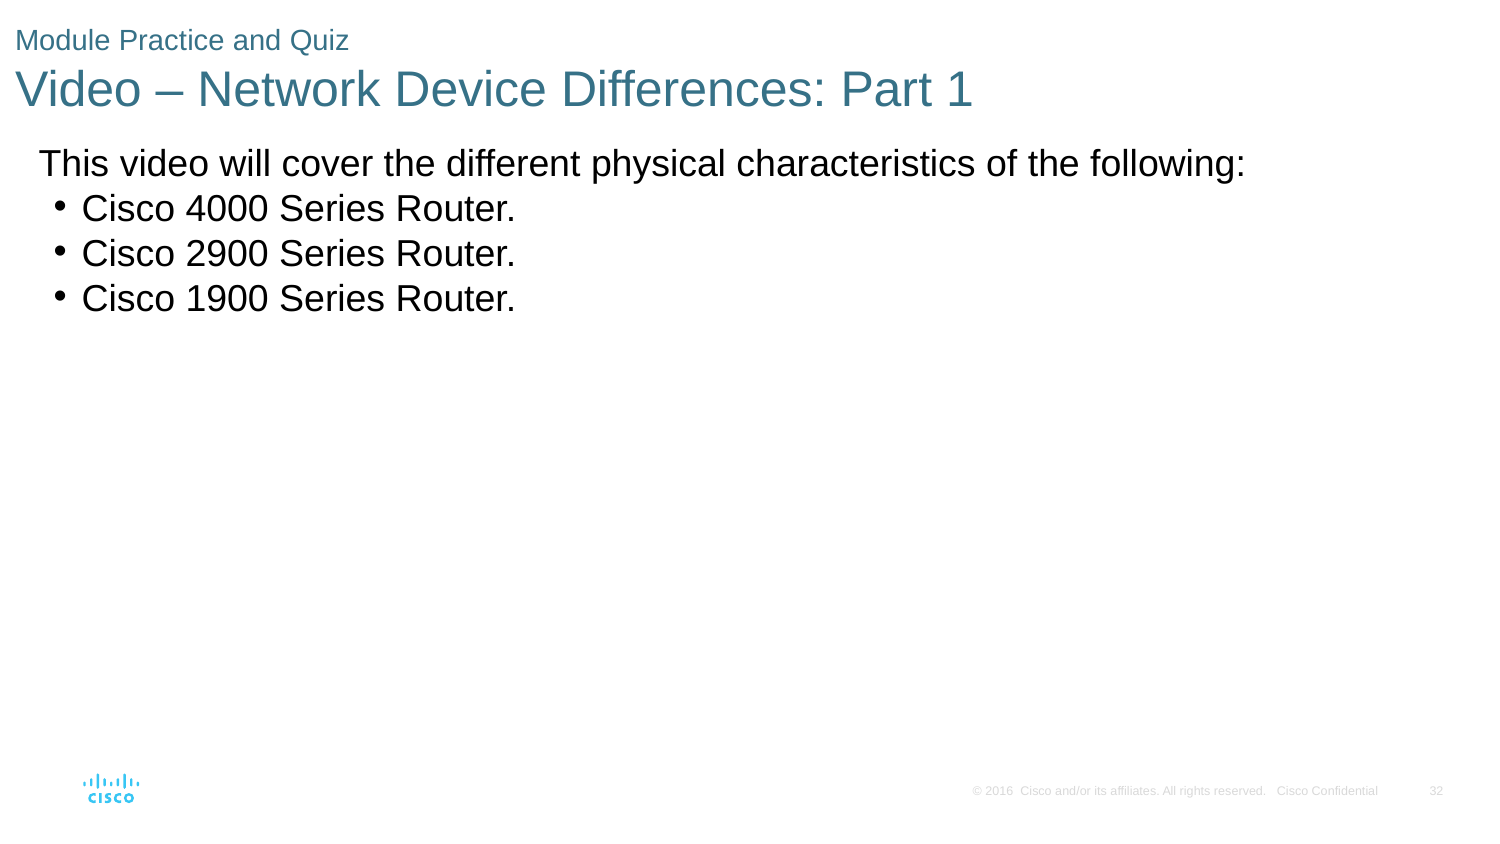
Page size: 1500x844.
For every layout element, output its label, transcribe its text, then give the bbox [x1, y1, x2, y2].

title Module Practice and Quiz Video – Network Device Differences: Part 1 [0, 6, 1500, 131]
list This video will cover the different physical characteristics of the following: Cisco 4000 Series Router. Cisco 2900 Series Router. Cisco 1900 Series Router. [23, 131, 1476, 813]
